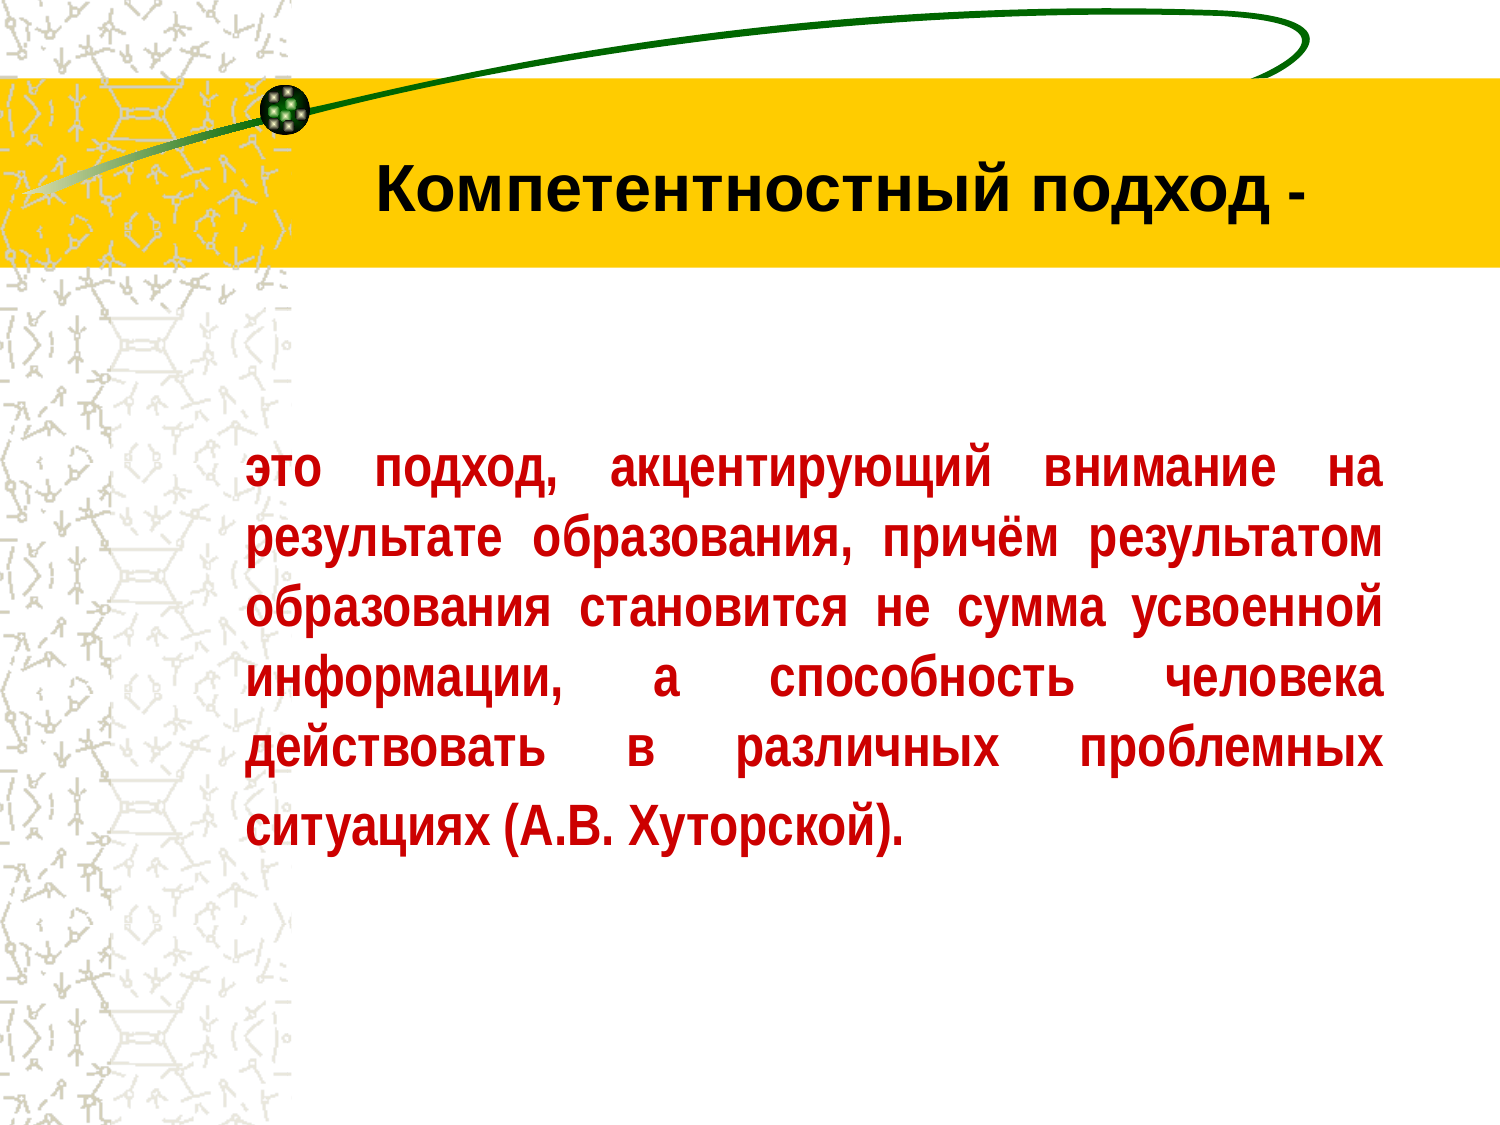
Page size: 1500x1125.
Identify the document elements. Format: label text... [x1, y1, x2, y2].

picture [0, 0, 292, 1125]
text_box Компетентностный подход - [360, 137, 1353, 232]
list это подход, акцентирующий внимание на результате образования, причём результатом образования становится не сумма усвоенной информации, а способность человека действовать в различных проблемных ситуациях (А.В. Хуторской). [229, 420, 1400, 943]
